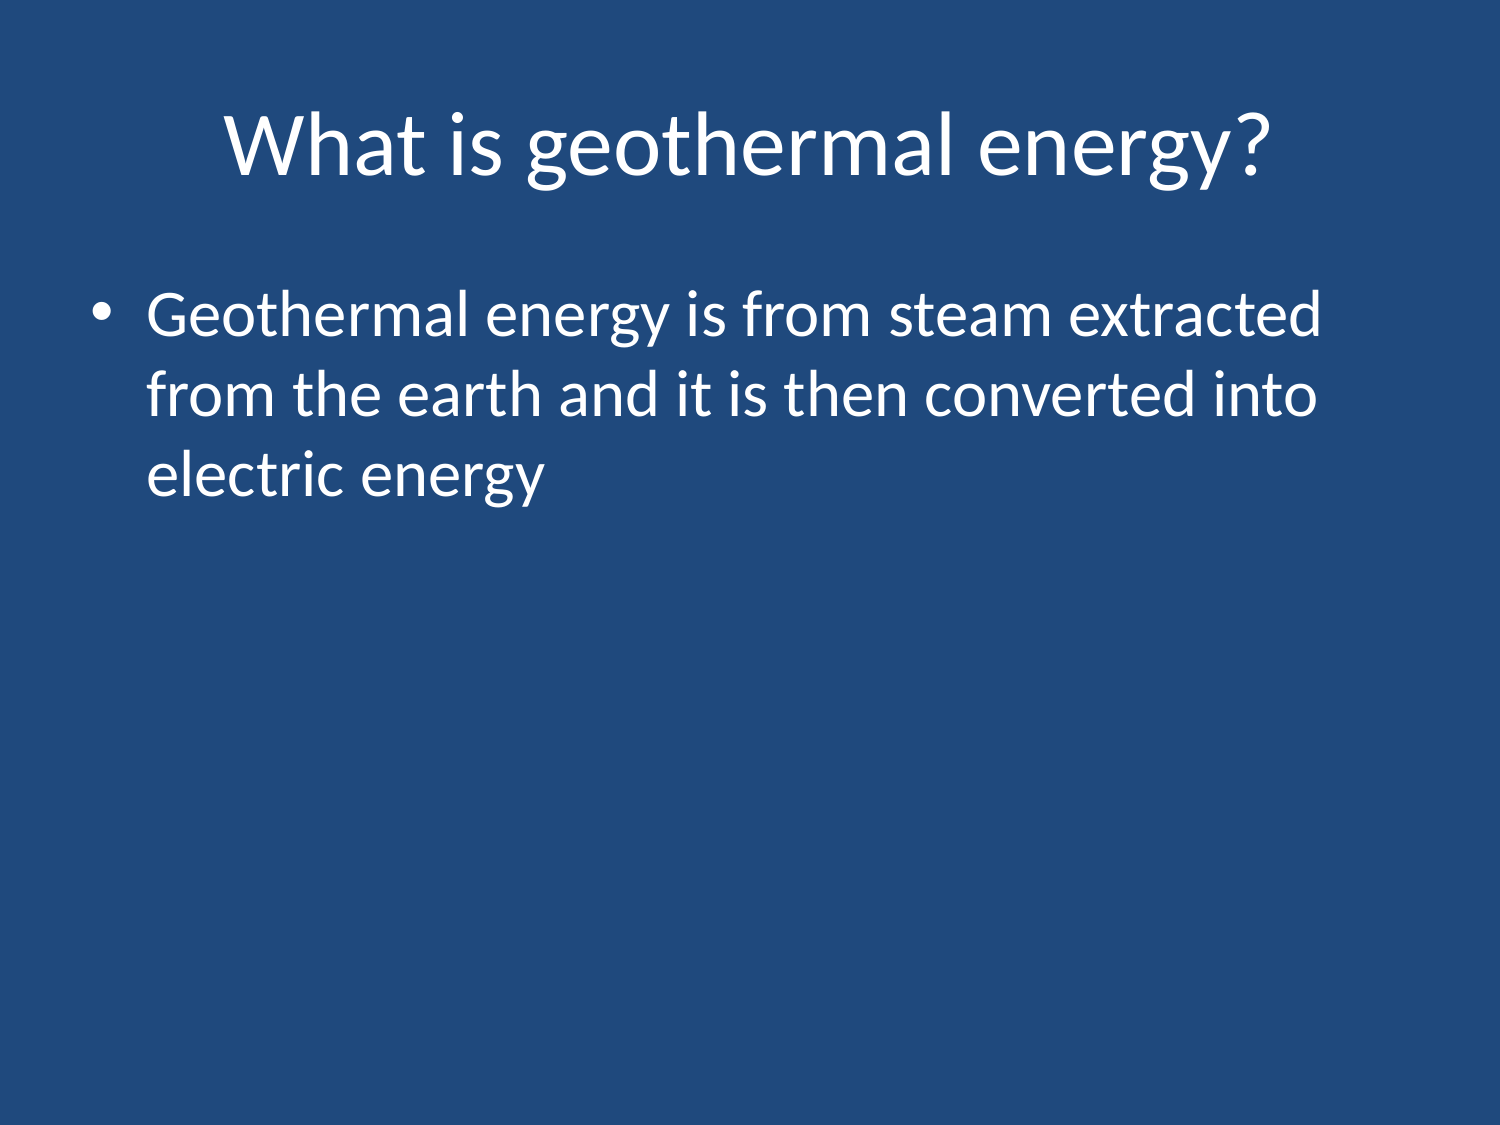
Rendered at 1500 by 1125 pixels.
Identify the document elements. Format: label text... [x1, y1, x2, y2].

list Geothermal energy is from steam extracted from the earth and it is then converted into electric energy [75, 262, 1425, 1005]
title What is geothermal energy? [75, 45, 1425, 233]
